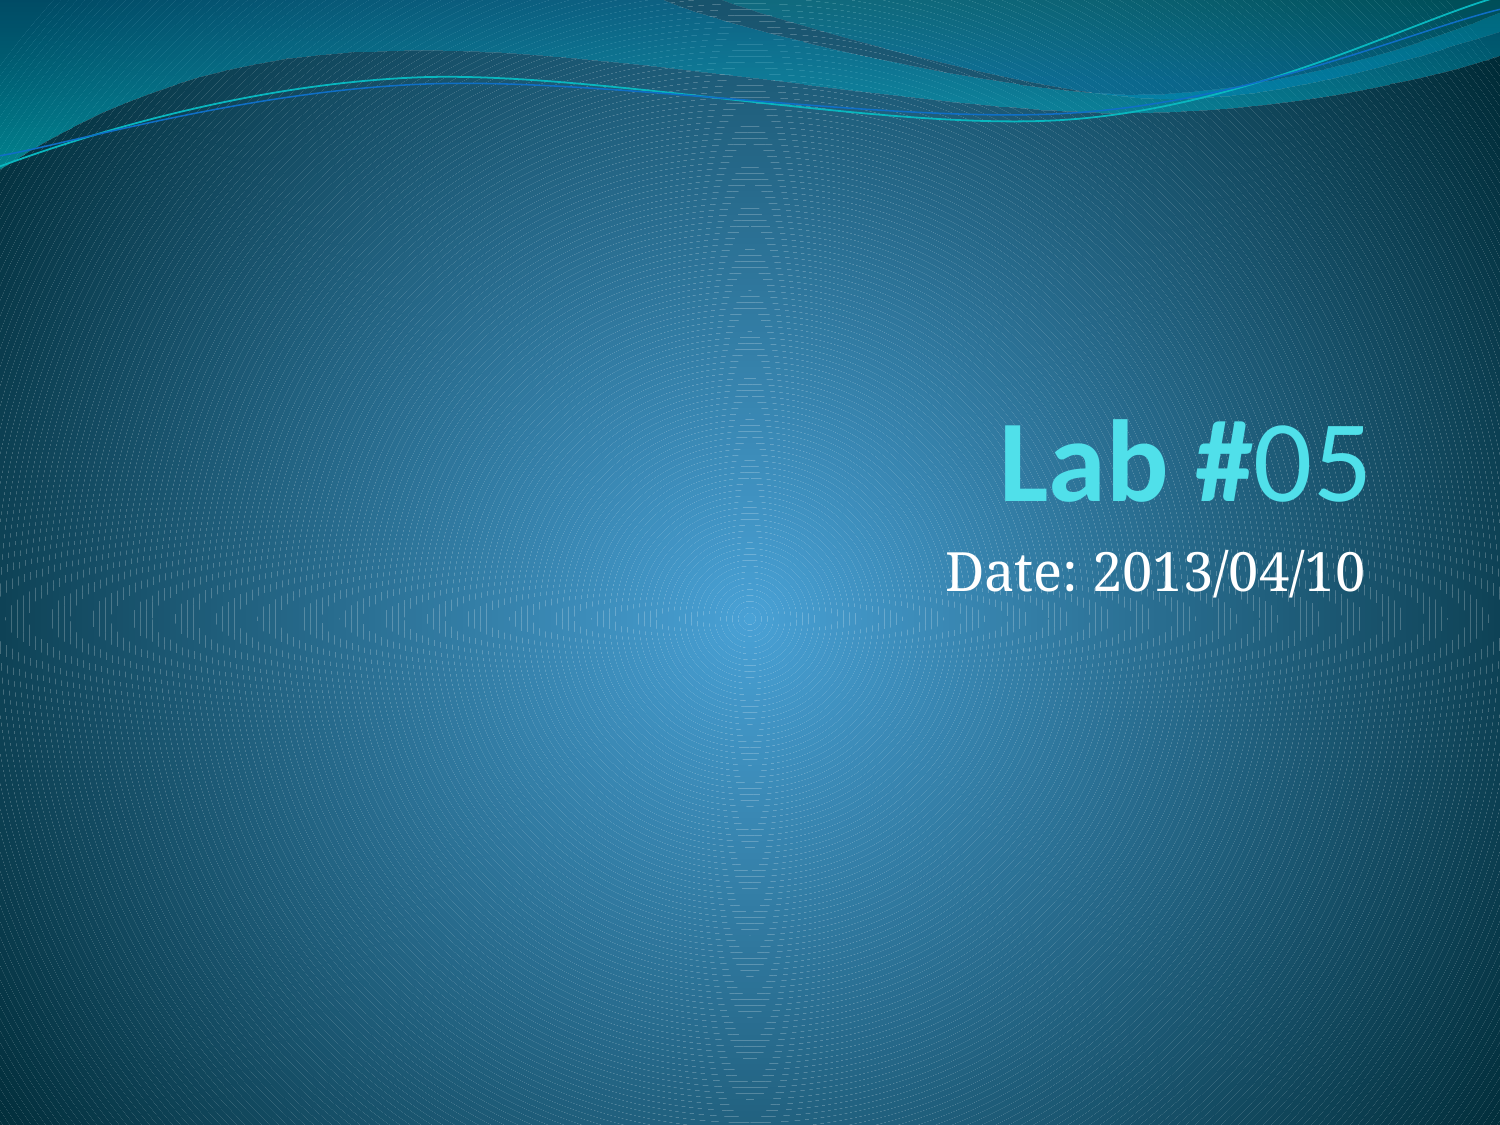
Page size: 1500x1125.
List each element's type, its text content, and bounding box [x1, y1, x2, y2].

title Lab #05 [87, 224, 1376, 525]
subtitle Date: 2013/04/10 [87, 529, 1376, 818]
